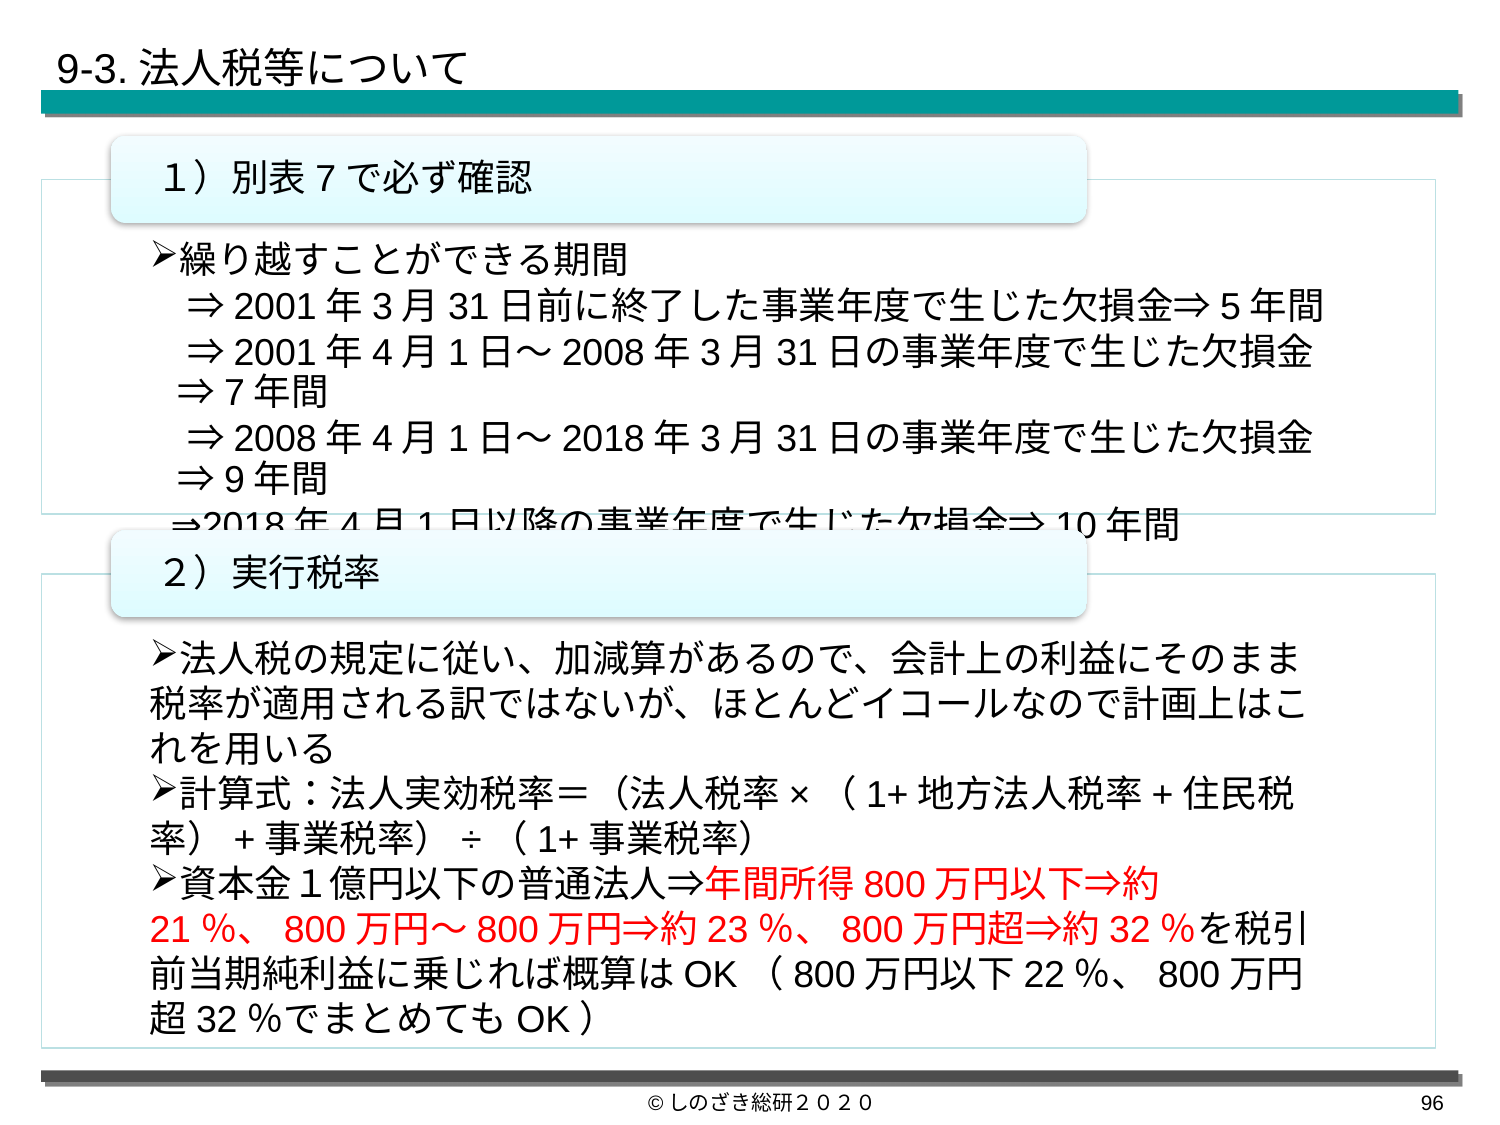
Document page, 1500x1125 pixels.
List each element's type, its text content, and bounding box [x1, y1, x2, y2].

slide_number 95 [1108, 1082, 1459, 1125]
footer ©しのざき総研２０２０ [524, 1082, 1000, 1125]
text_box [41, 119, 1436, 1065]
title 9-3.法人税等について [41, 30, 656, 102]
